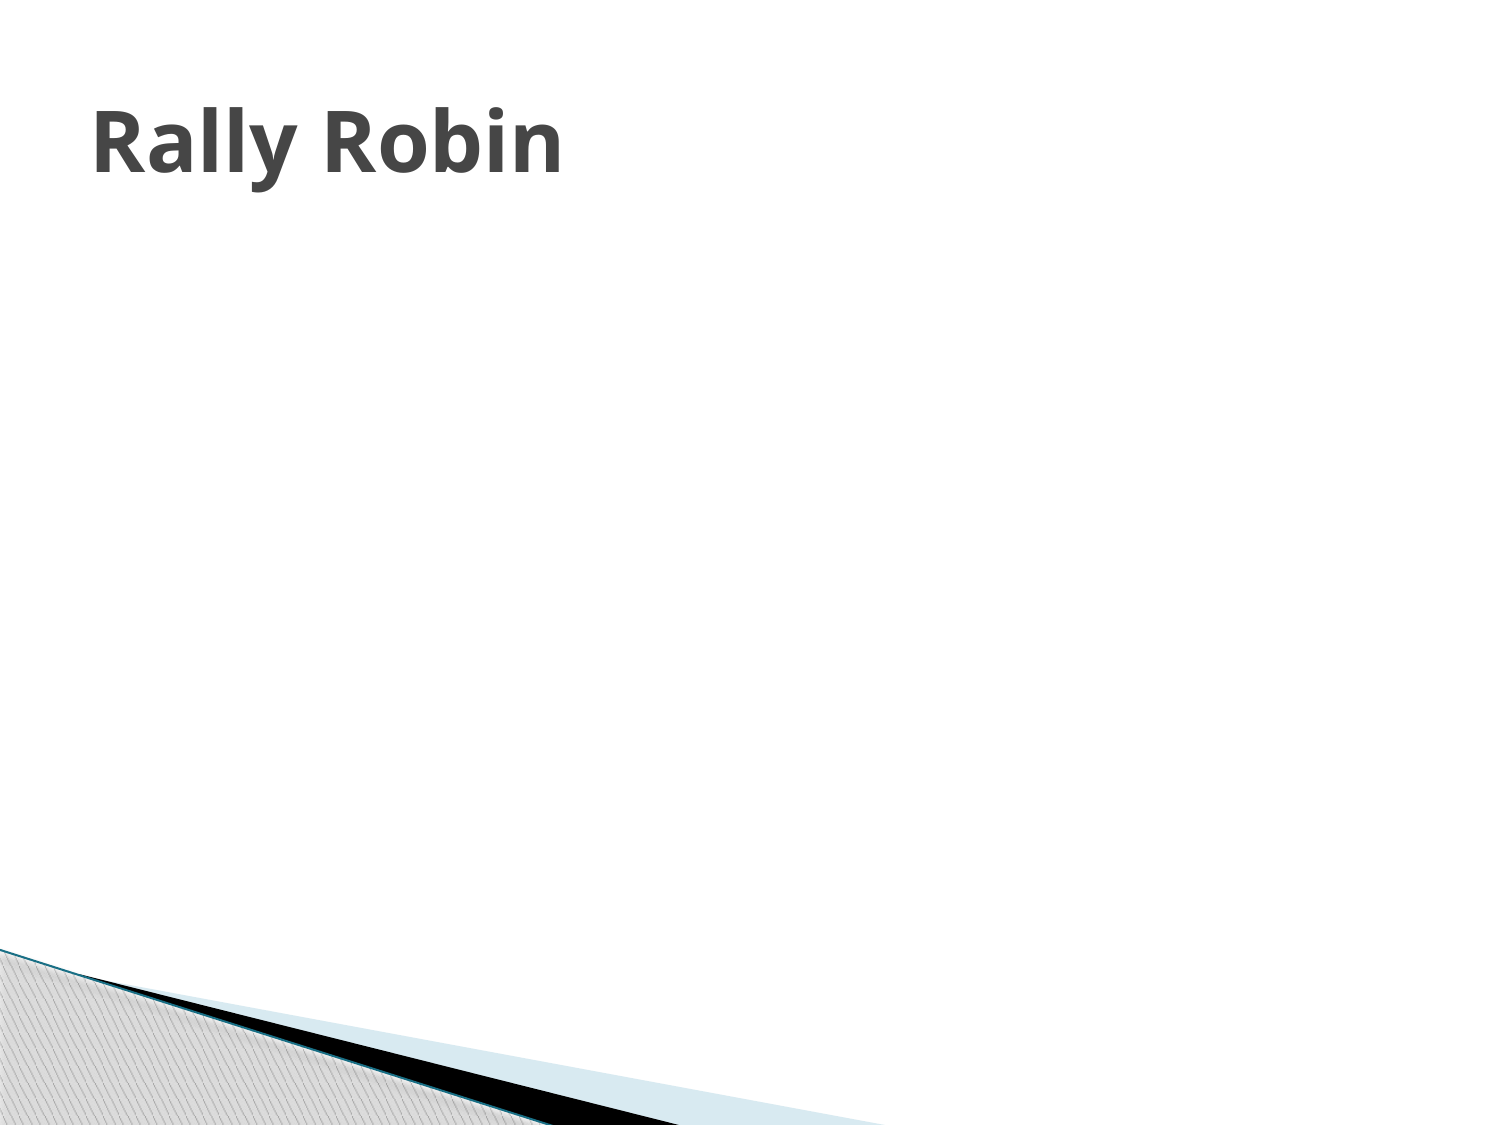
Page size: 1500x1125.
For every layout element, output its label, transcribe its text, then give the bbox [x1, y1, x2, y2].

title Rally Robin [75, 45, 1425, 233]
